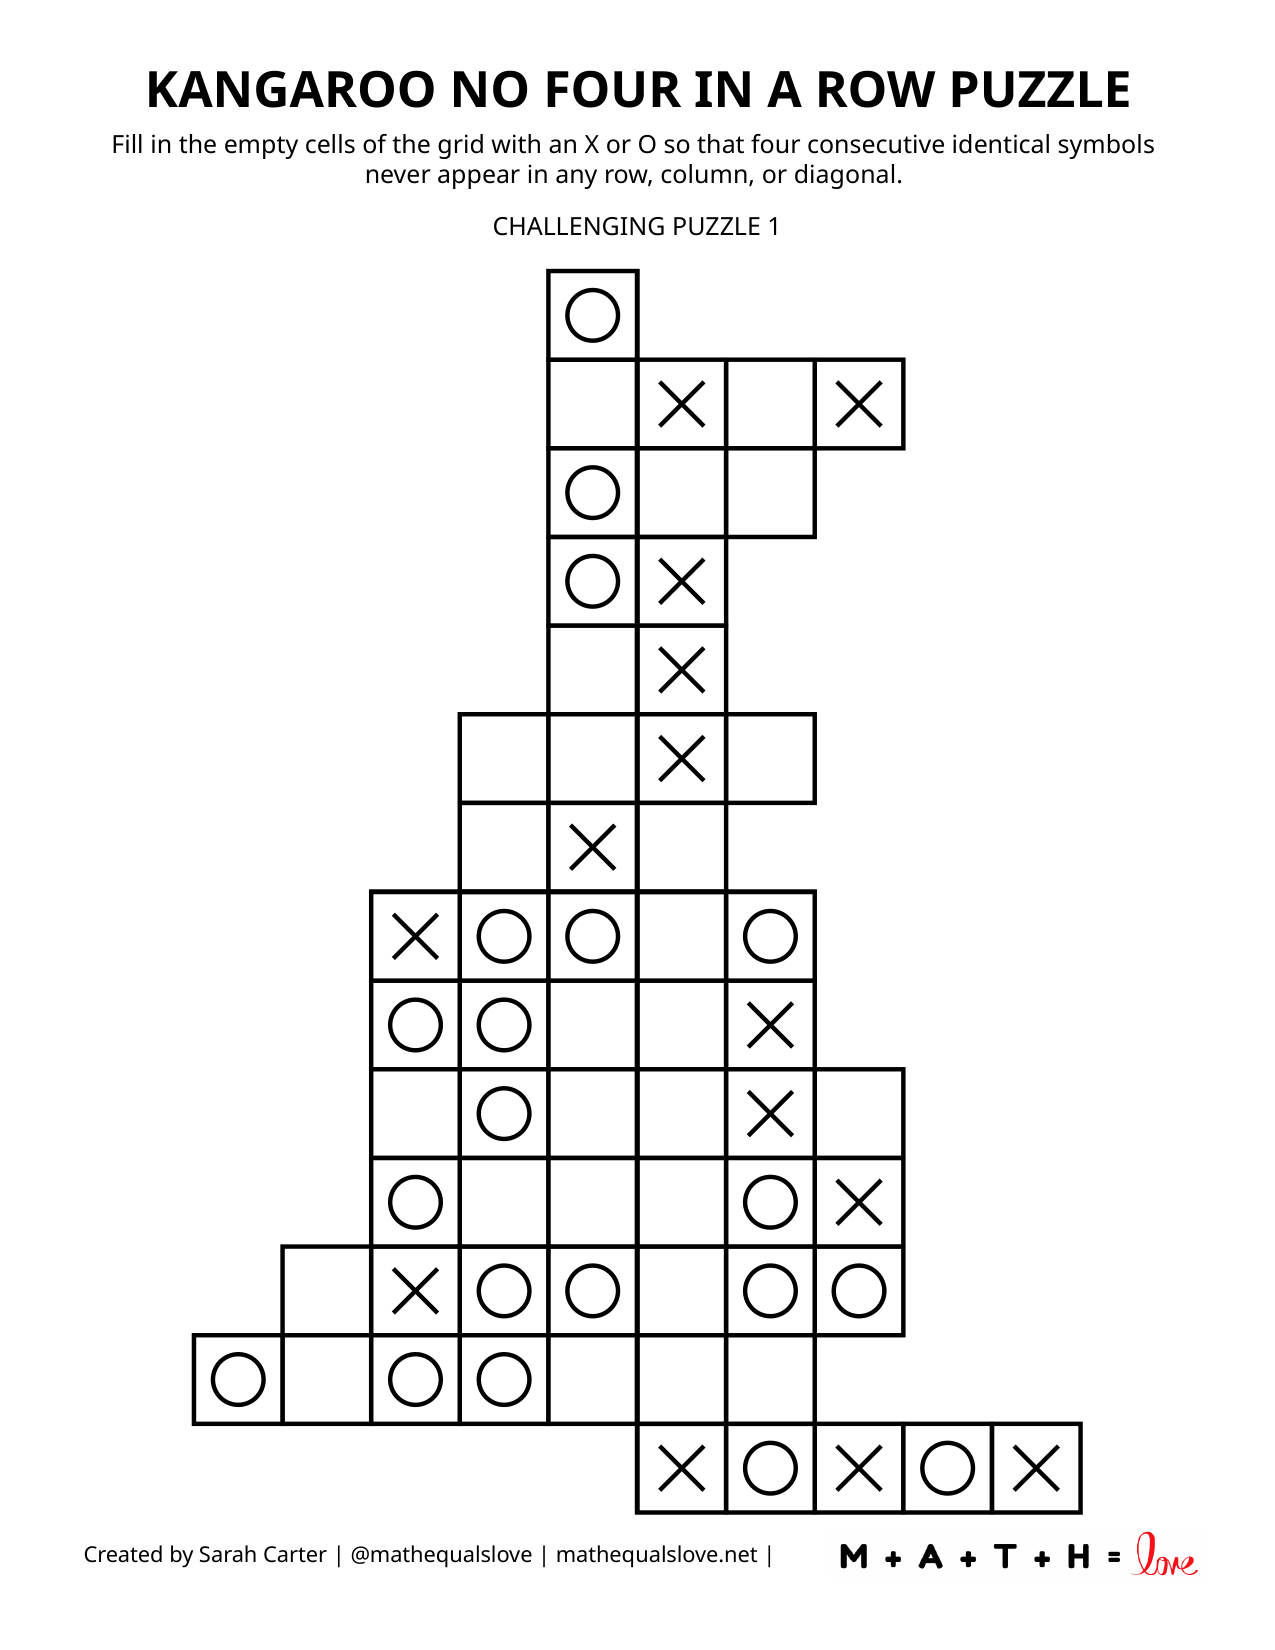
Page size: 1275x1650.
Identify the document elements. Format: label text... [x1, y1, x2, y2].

picture [188, 266, 1086, 1518]
text_box KANGAROO NO FOUR IN A ROW PUZZLE [66, 49, 1211, 120]
text_box Created by Sarah Carter | @mathequalslove | mathequalslove.net | [68, 1533, 826, 1575]
text_box CHALLENGING PUZZLE 1 [189, 210, 1086, 262]
picture [826, 1528, 1207, 1580]
text_box Fill in the empty cells of the grid with an X or O so that four consecutive identical symbols never appear in any row, column, or diagonal. [0, 120, 1275, 196]
